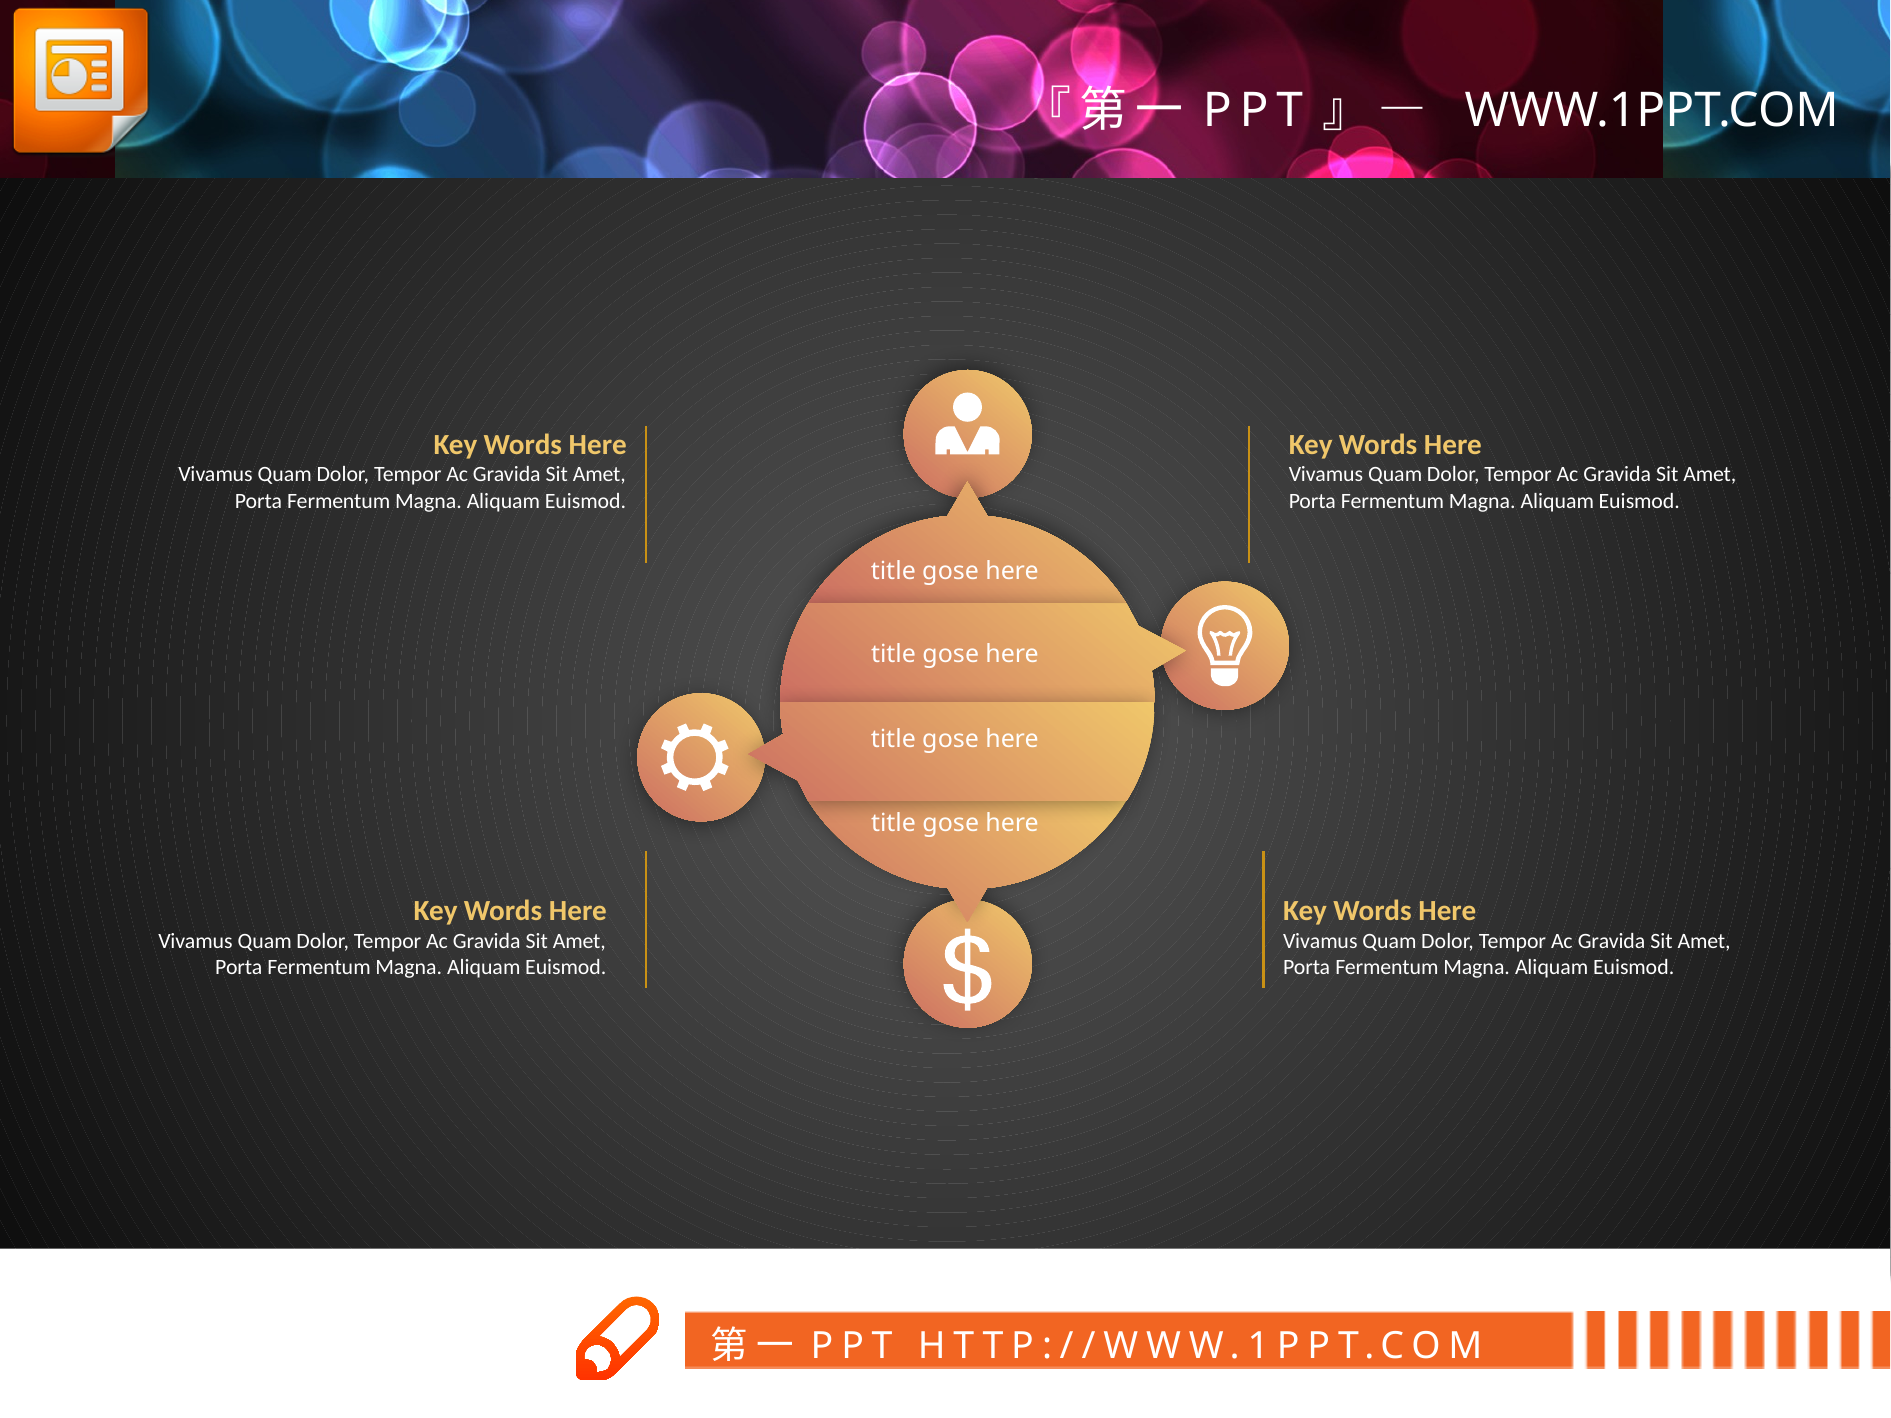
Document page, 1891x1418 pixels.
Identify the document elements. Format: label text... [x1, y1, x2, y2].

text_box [1190, 581, 1290, 710]
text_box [748, 481, 1186, 923]
text_box Key Words Here Vivamus Quam Dolor, Tempor Ac Gravida Sit Amet, Porta Fermentum Magna. Aliquam Euismod. [1273, 382, 1772, 520]
text_box Key Words Here Vivamus Quam Dolor, Tempor Ac Gravida Sit Amet, Porta Fermentum Magna. Aliquam Euismod. [143, 382, 642, 520]
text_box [903, 931, 1033, 1028]
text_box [637, 692, 743, 822]
picture [685, 1311, 1891, 1369]
picture [0, 0, 1891, 178]
text_box Key Words Here Vivamus Quam Dolor, Tempor Ac Gravida Sit Amet, Porta Fermentum Magna. Aliquam Euismod. [1268, 849, 1767, 987]
text_box Key Words Here Vivamus Quam Dolor, Tempor Ac Gravida Sit Amet, Porta Fermentum Magna. Aliquam Euismod. [123, 849, 622, 987]
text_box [903, 369, 1033, 479]
